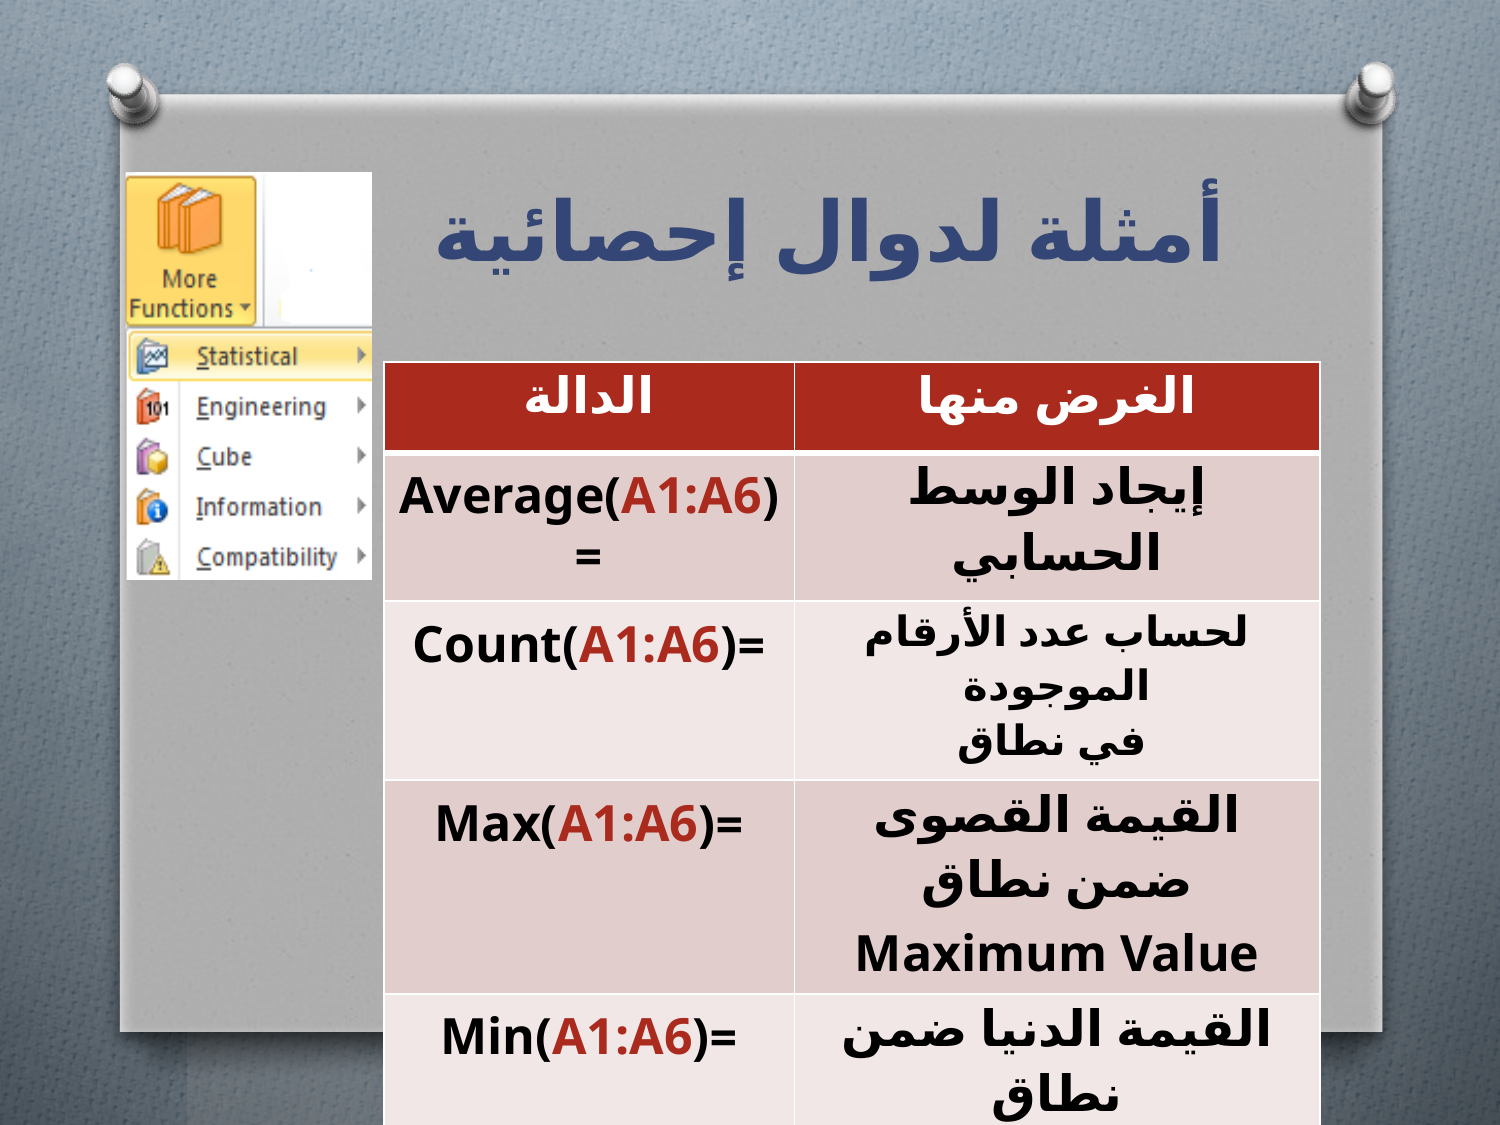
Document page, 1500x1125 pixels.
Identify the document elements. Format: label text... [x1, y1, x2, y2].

table_cell Average(A1:A6)= [385, 456, 794, 600]
table_header الدالة [385, 363, 794, 450]
picture [75, 29, 198, 153]
table_cell =Max(A1:A6) [385, 781, 794, 993]
table_cell =Min(A1:A6) [385, 995, 794, 1125]
table_cell القيمة الدنيا ضمن نطاق Minimum Value [795, 995, 1319, 1125]
table_cell القيمة القصوى ضمن نطاق Maximum Value [795, 781, 1319, 993]
table_header الغرض منها [795, 363, 1319, 450]
table_cell لحساب عدد الأرقام الموجودة في نطاق [795, 602, 1319, 779]
table_cell =Count(A1:A6) [385, 602, 794, 779]
table_cell إيجاد الوسط الحسابي [795, 456, 1319, 600]
picture [1317, 35, 1439, 156]
text_box أمثلة لدوال إحصائية [416, 172, 1243, 303]
picture [125, 172, 373, 581]
